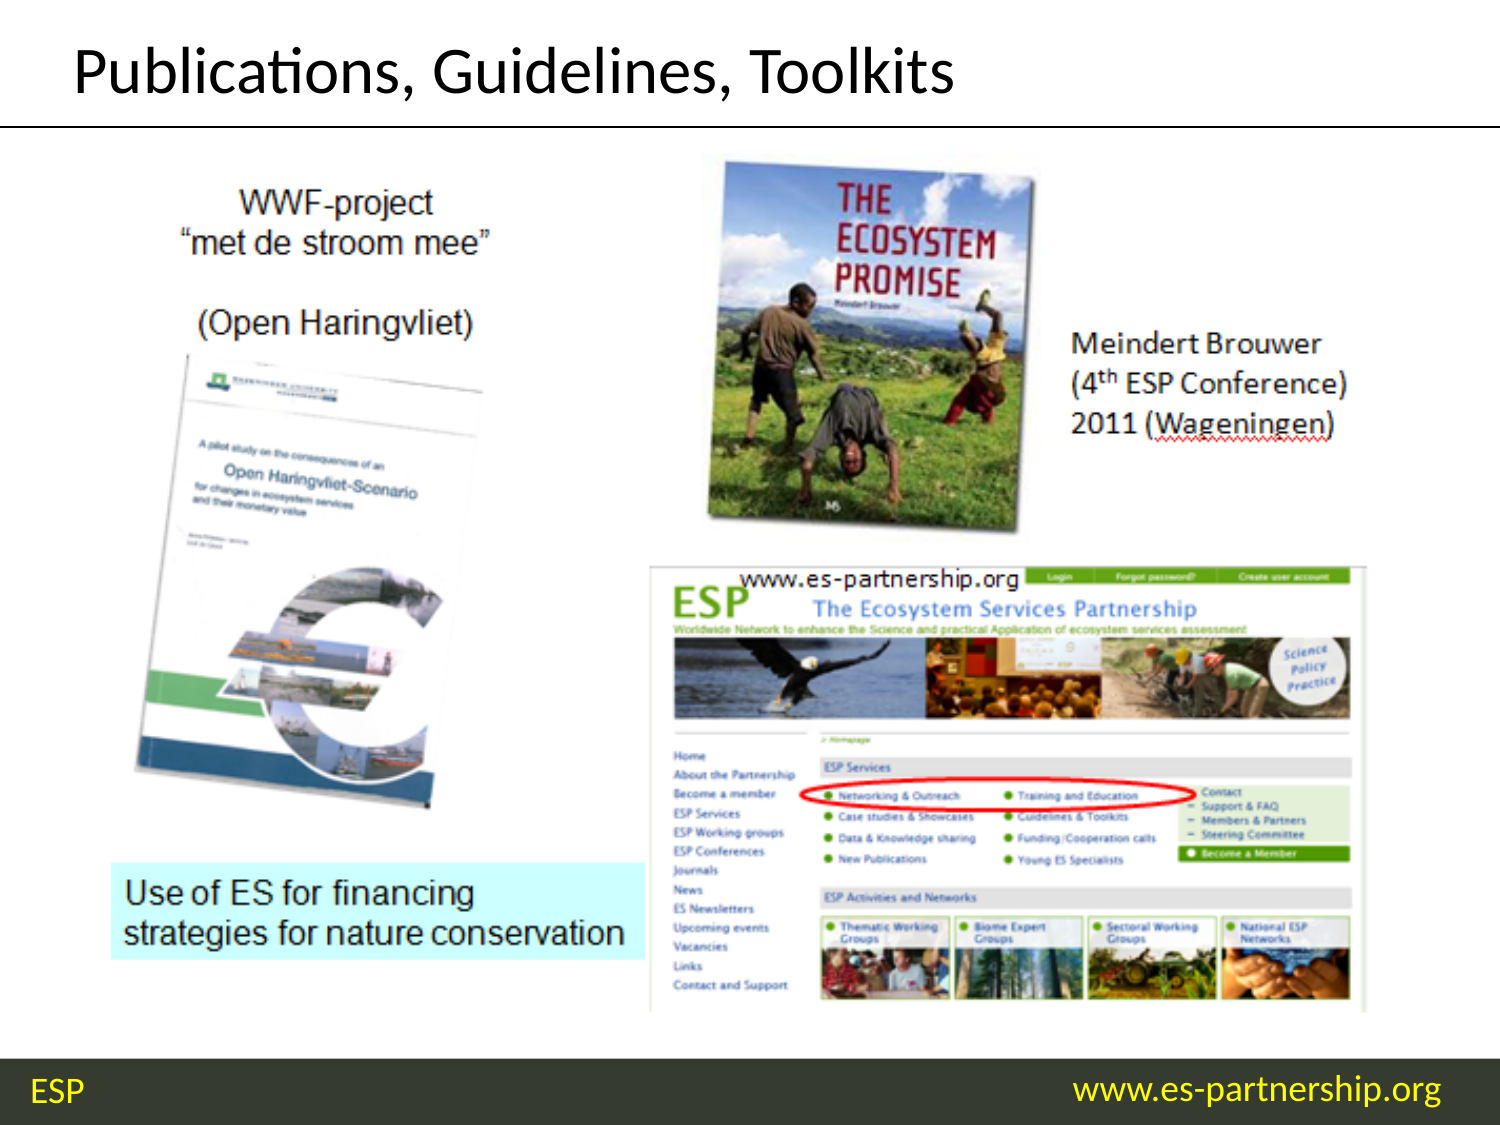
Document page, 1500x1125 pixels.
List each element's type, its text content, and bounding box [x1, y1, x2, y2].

text_box www.es-partnership.org [1057, 1056, 1457, 1117]
text_box ESP [15, 1058, 100, 1119]
picture [105, 152, 1395, 1017]
text_box Publications, Guidelines, Toolkits [58, 19, 986, 114]
